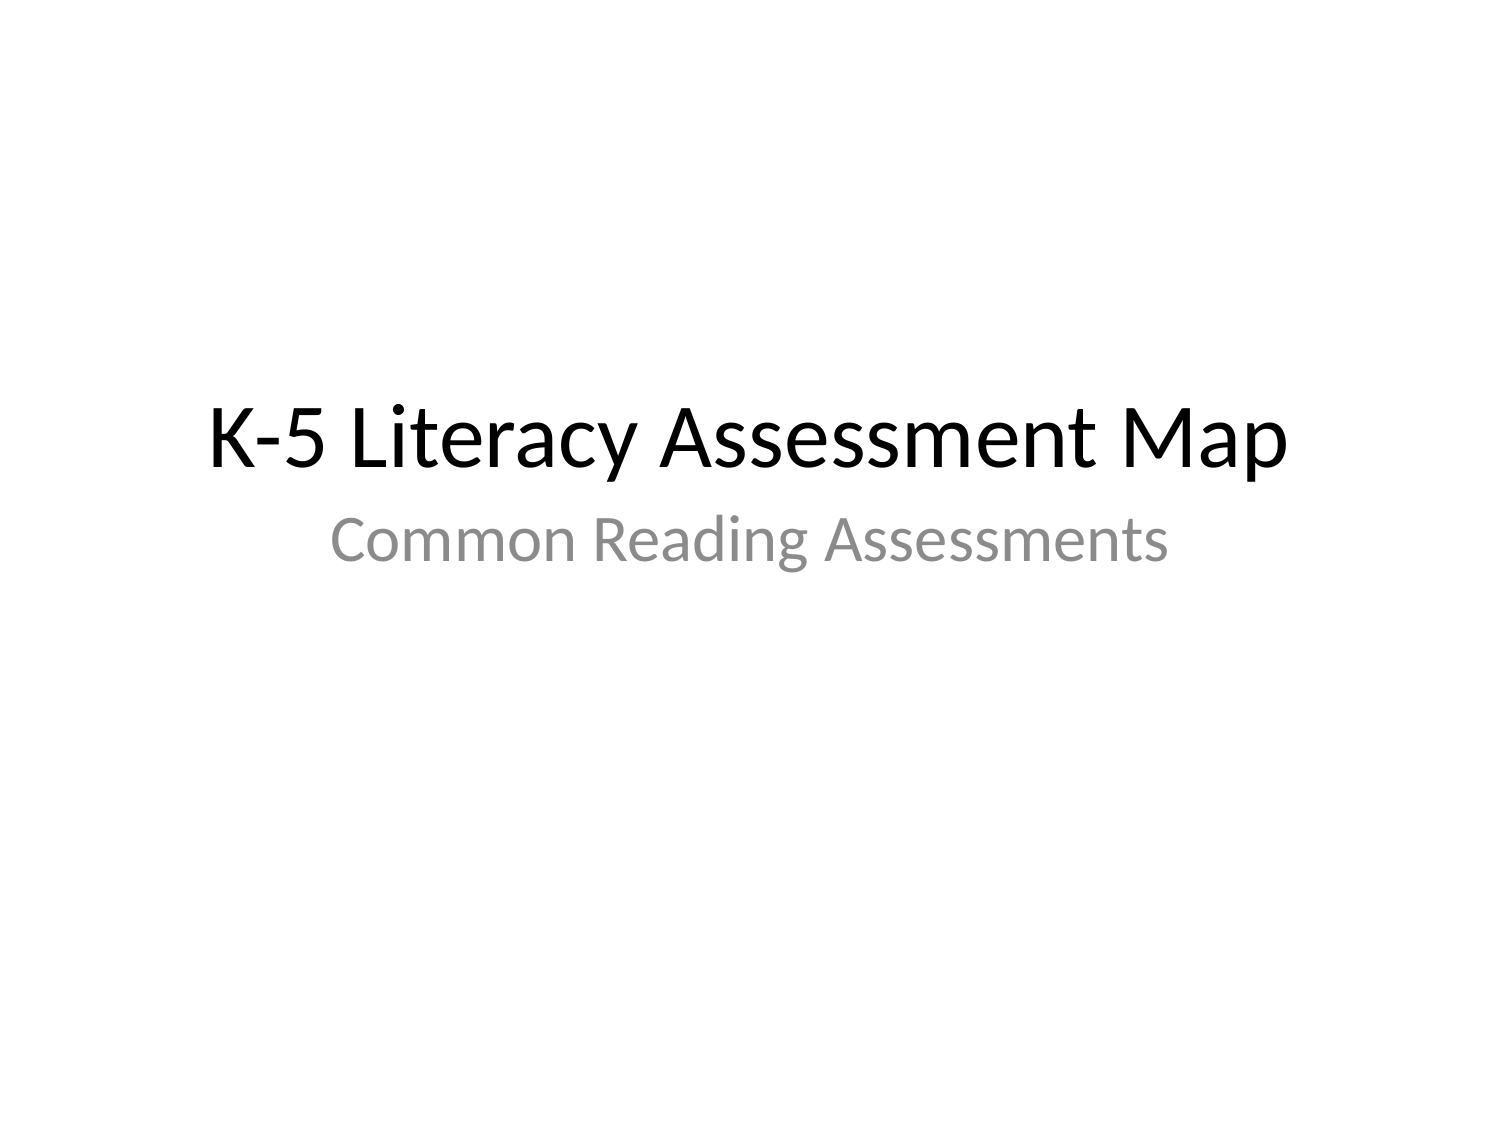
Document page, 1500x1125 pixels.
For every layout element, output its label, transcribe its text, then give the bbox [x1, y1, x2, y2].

title K-5 Literacy Assessment Map [112, 349, 1388, 513]
subtitle Common Reading Assessments [225, 487, 1275, 625]
